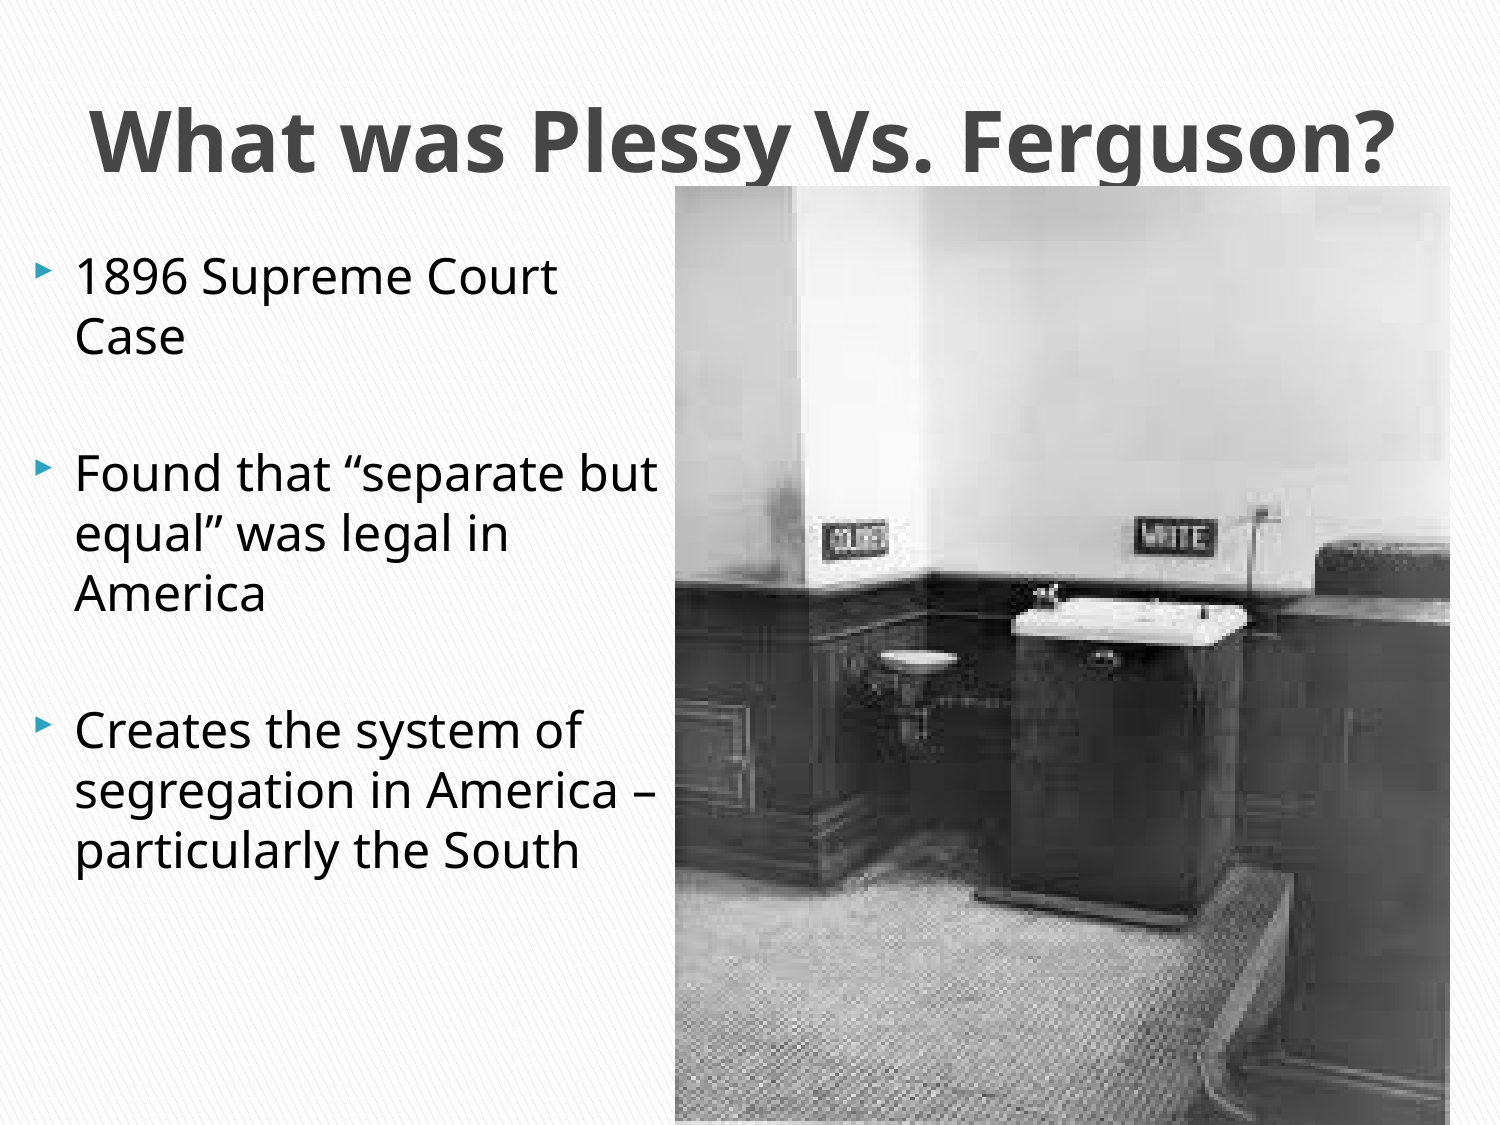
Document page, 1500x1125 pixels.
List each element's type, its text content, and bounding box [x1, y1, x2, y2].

picture [674, 186, 1451, 1125]
list 1896 Supreme Court Case Found that “separate but equal” was legal in America Creates the system of segregation in America – particularly the South [0, 237, 668, 1051]
title What was Plessy Vs. Ferguson? [75, 44, 1425, 233]
